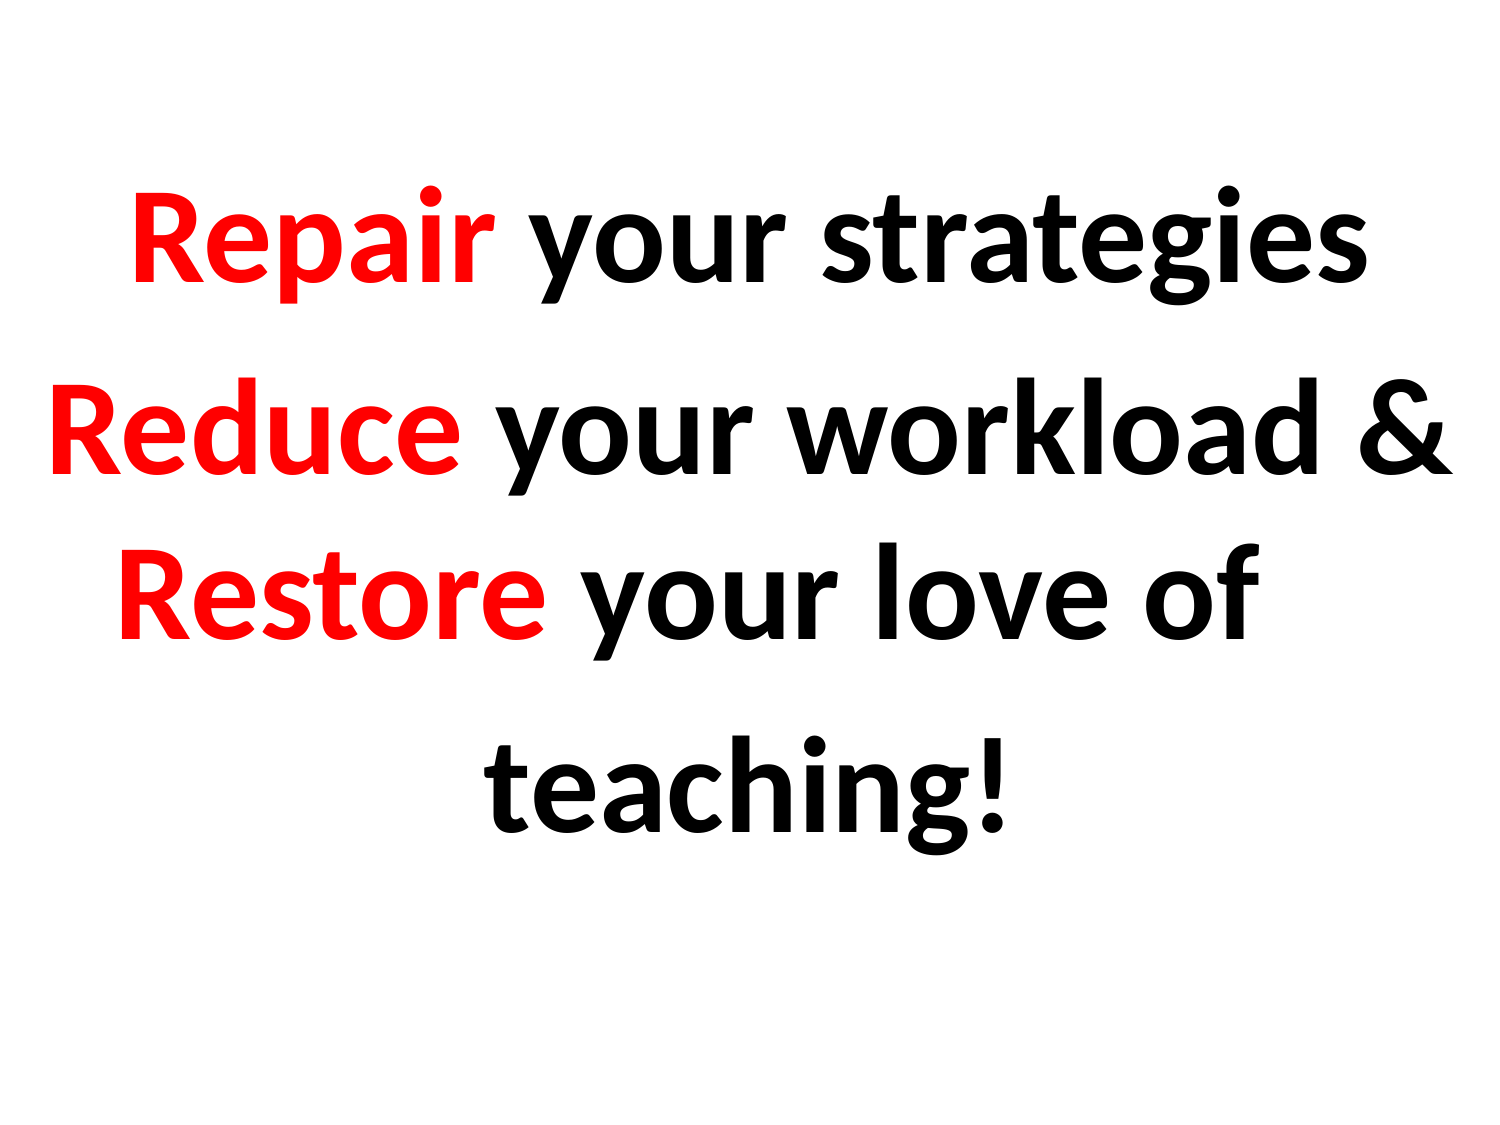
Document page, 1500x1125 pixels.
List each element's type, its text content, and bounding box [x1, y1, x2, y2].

subtitle Repair your strategies Reduce your workload & Restore your love of teaching! [24, 137, 1475, 1038]
